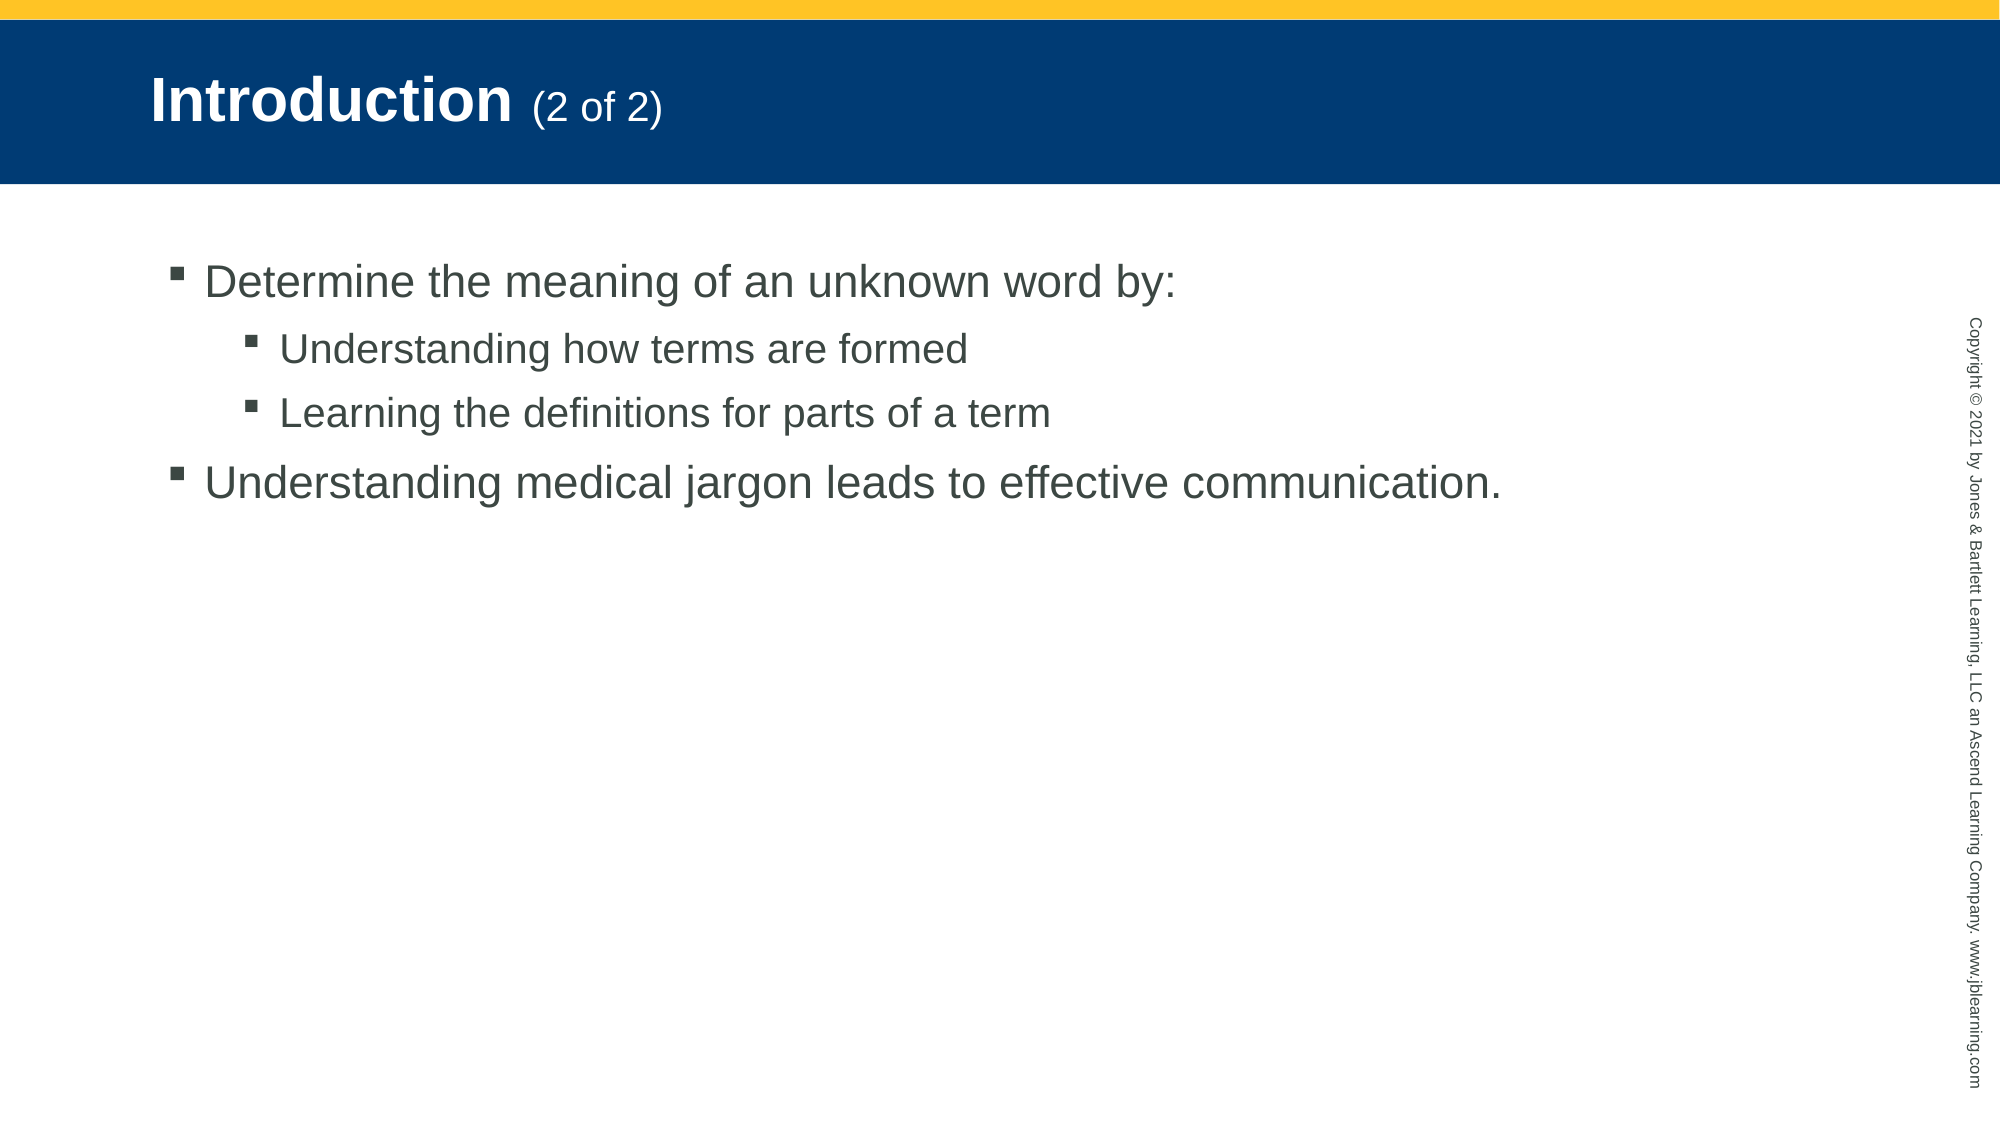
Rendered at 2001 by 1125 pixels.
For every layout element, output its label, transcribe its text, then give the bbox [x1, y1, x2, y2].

list Determine the meaning of an unknown word by: Understanding how terms are formed Learning the definitions for parts of a term Understanding medical jargon leads to effective communication. [151, 244, 1840, 1016]
title Introduction (2 of 2) [0, 20, 2000, 185]
